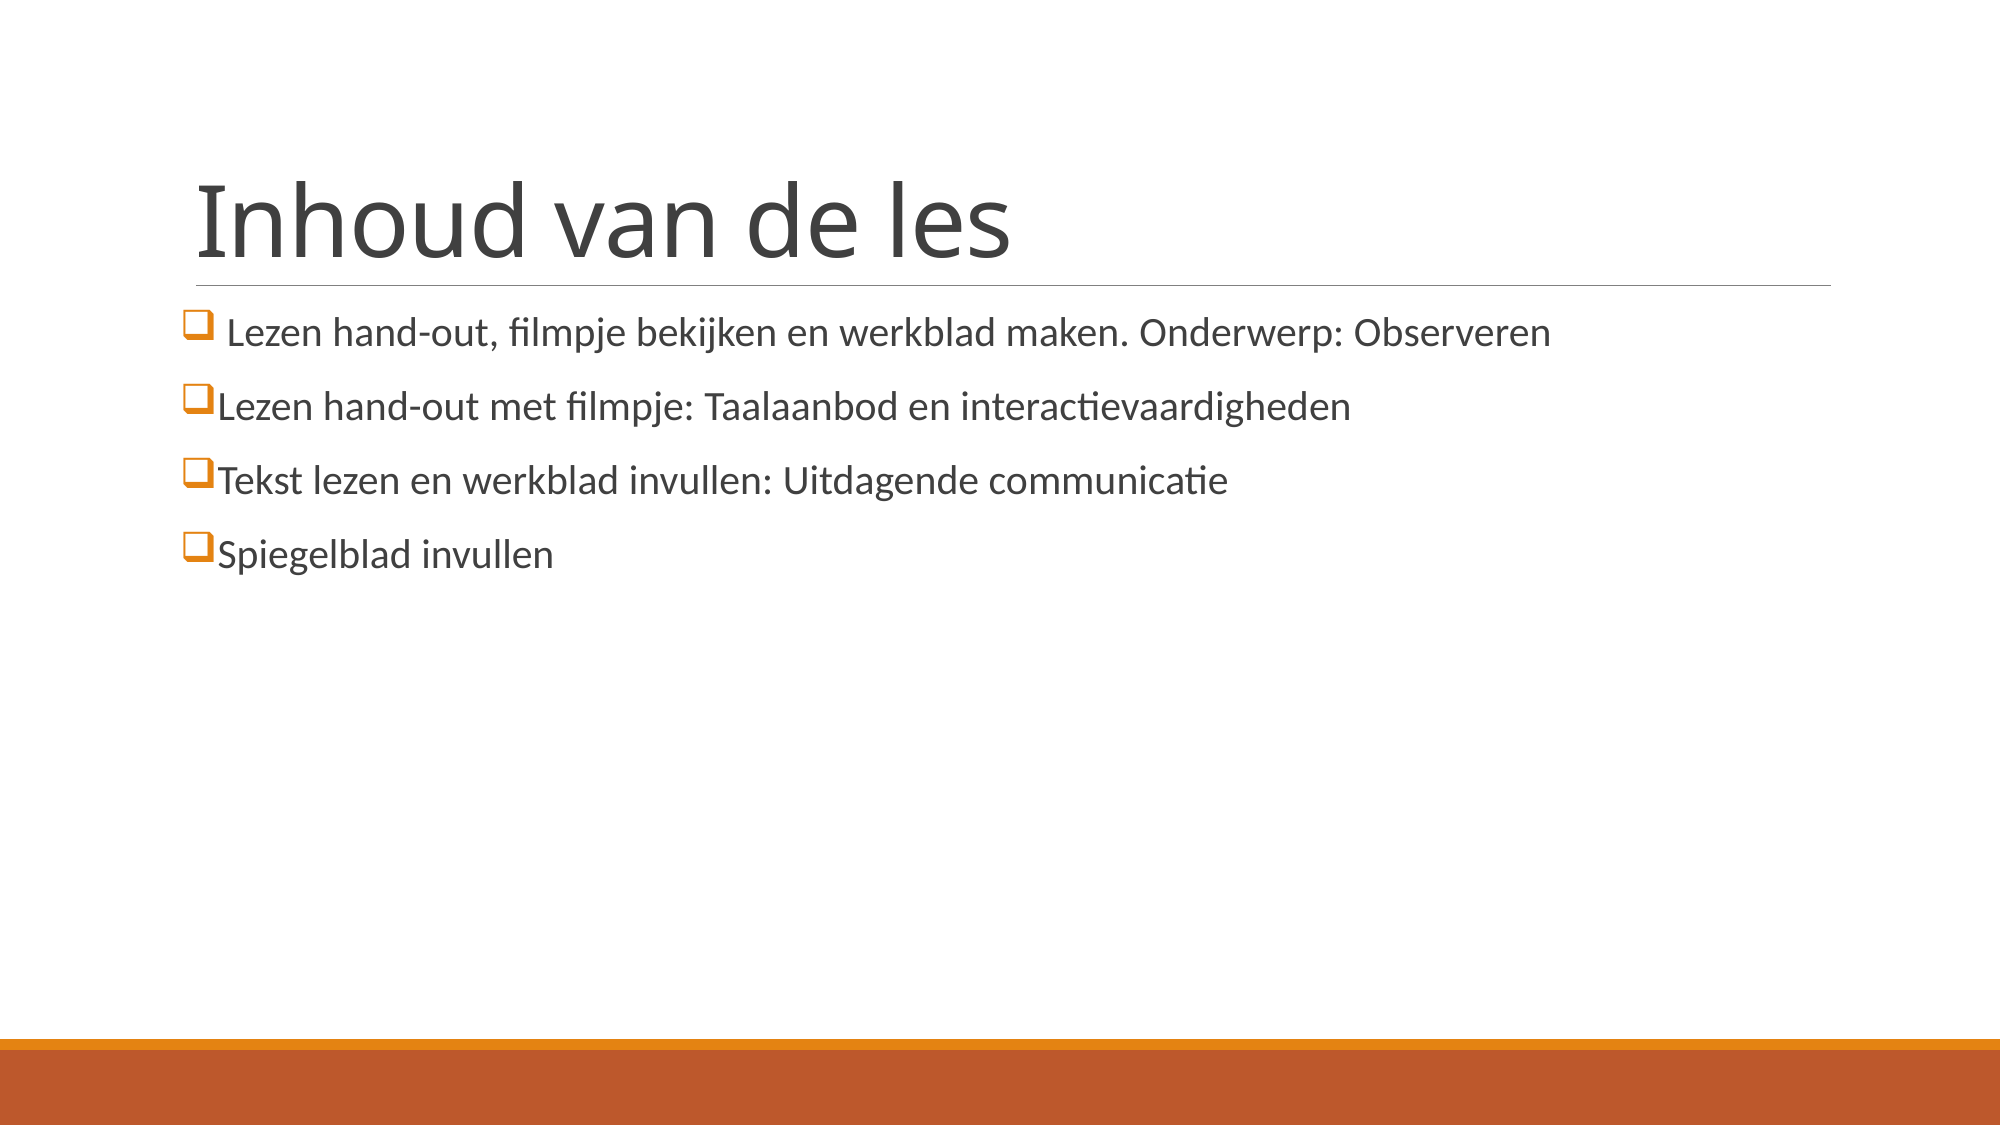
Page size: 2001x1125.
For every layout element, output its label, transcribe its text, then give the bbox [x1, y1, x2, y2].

list Lezen hand-out, filmpje bekijken en werkblad maken. Onderwerp: Observeren Lezen hand-out met filmpje: Taalaanbod en interactievaardigheden Tekst lezen en werkblad invullen: Uitdagende communicatie Spiegelblad invullen [180, 302, 1830, 963]
title Inhoud van de les [180, 47, 1830, 285]
